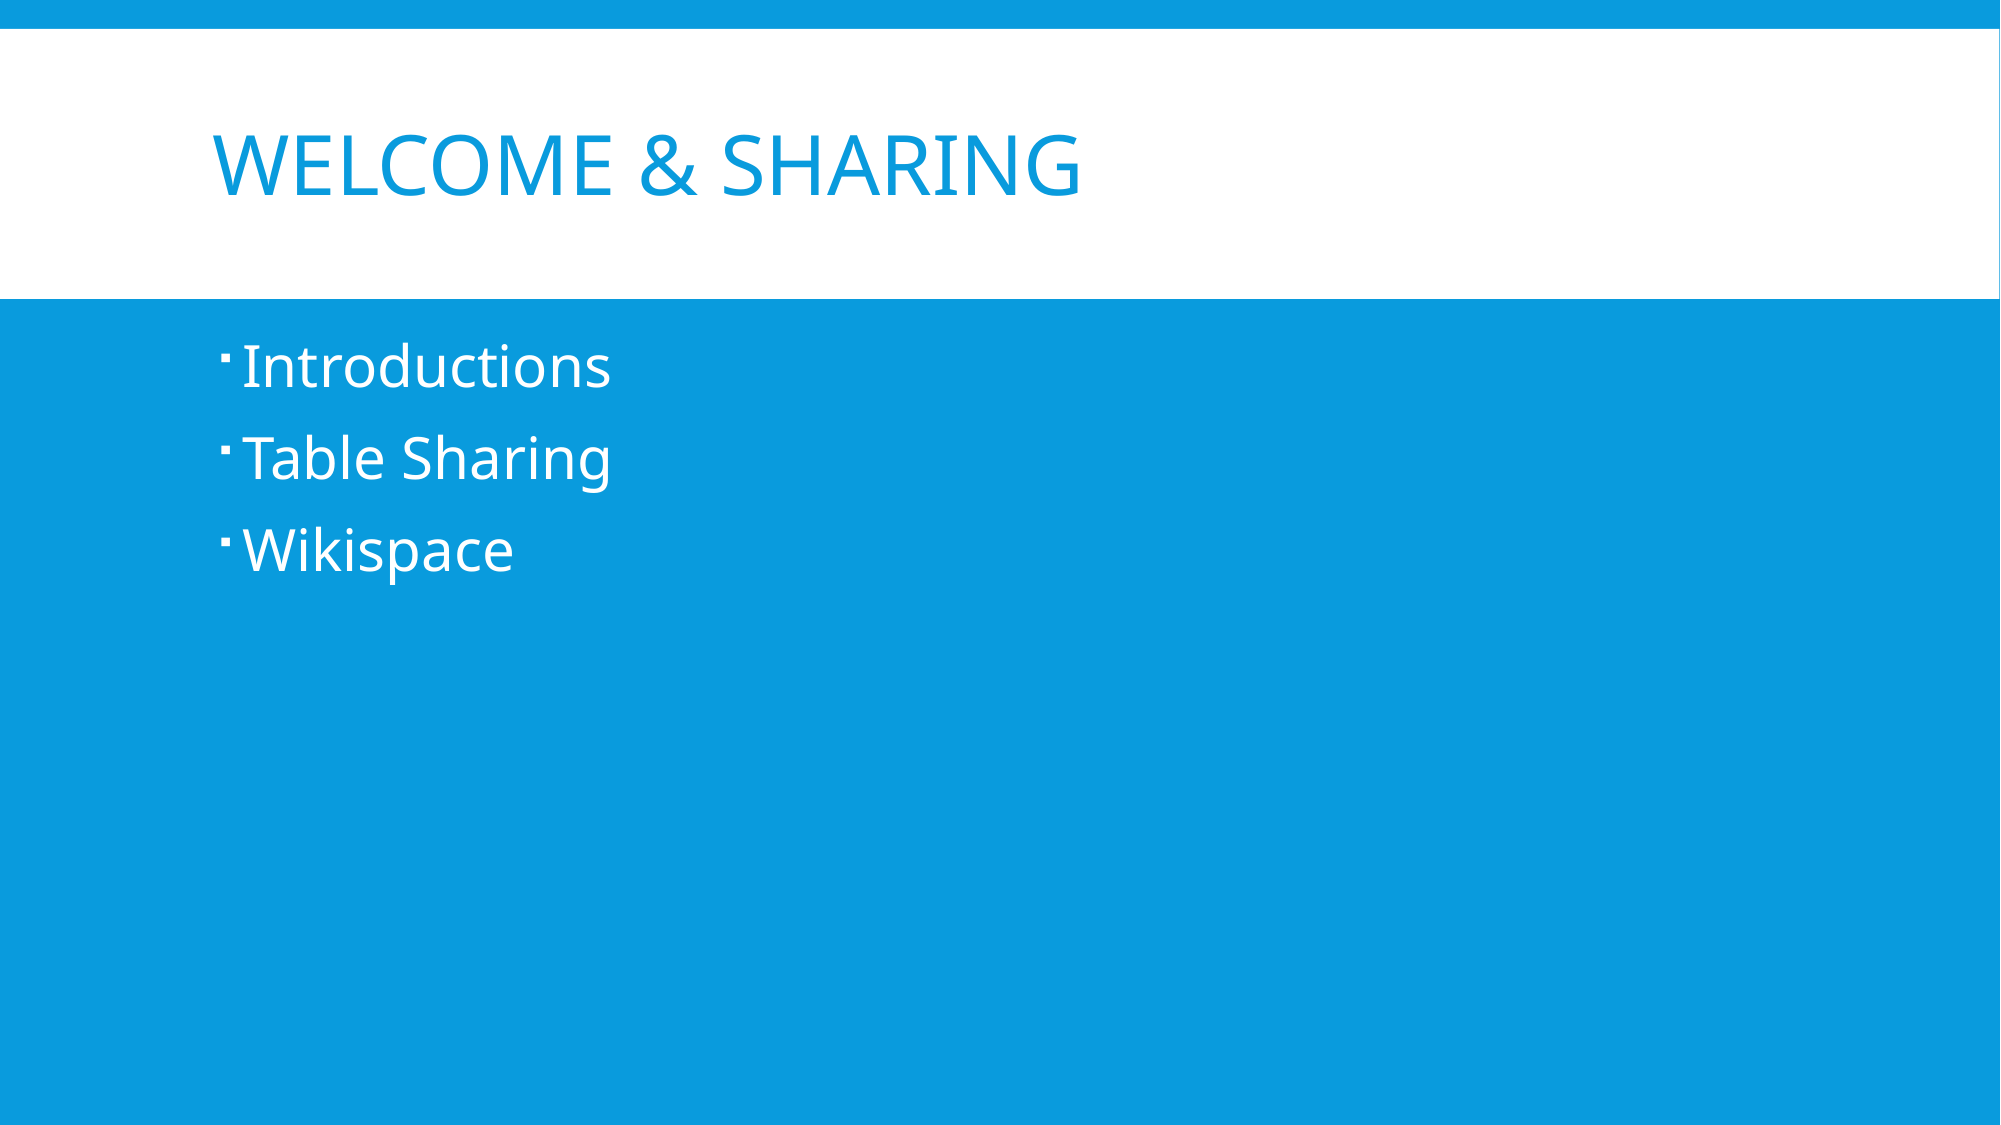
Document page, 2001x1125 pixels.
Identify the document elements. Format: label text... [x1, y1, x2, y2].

list Introductions Table Sharing Wikispace [197, 329, 1803, 1020]
title Welcome & sharing [197, 46, 1803, 295]
